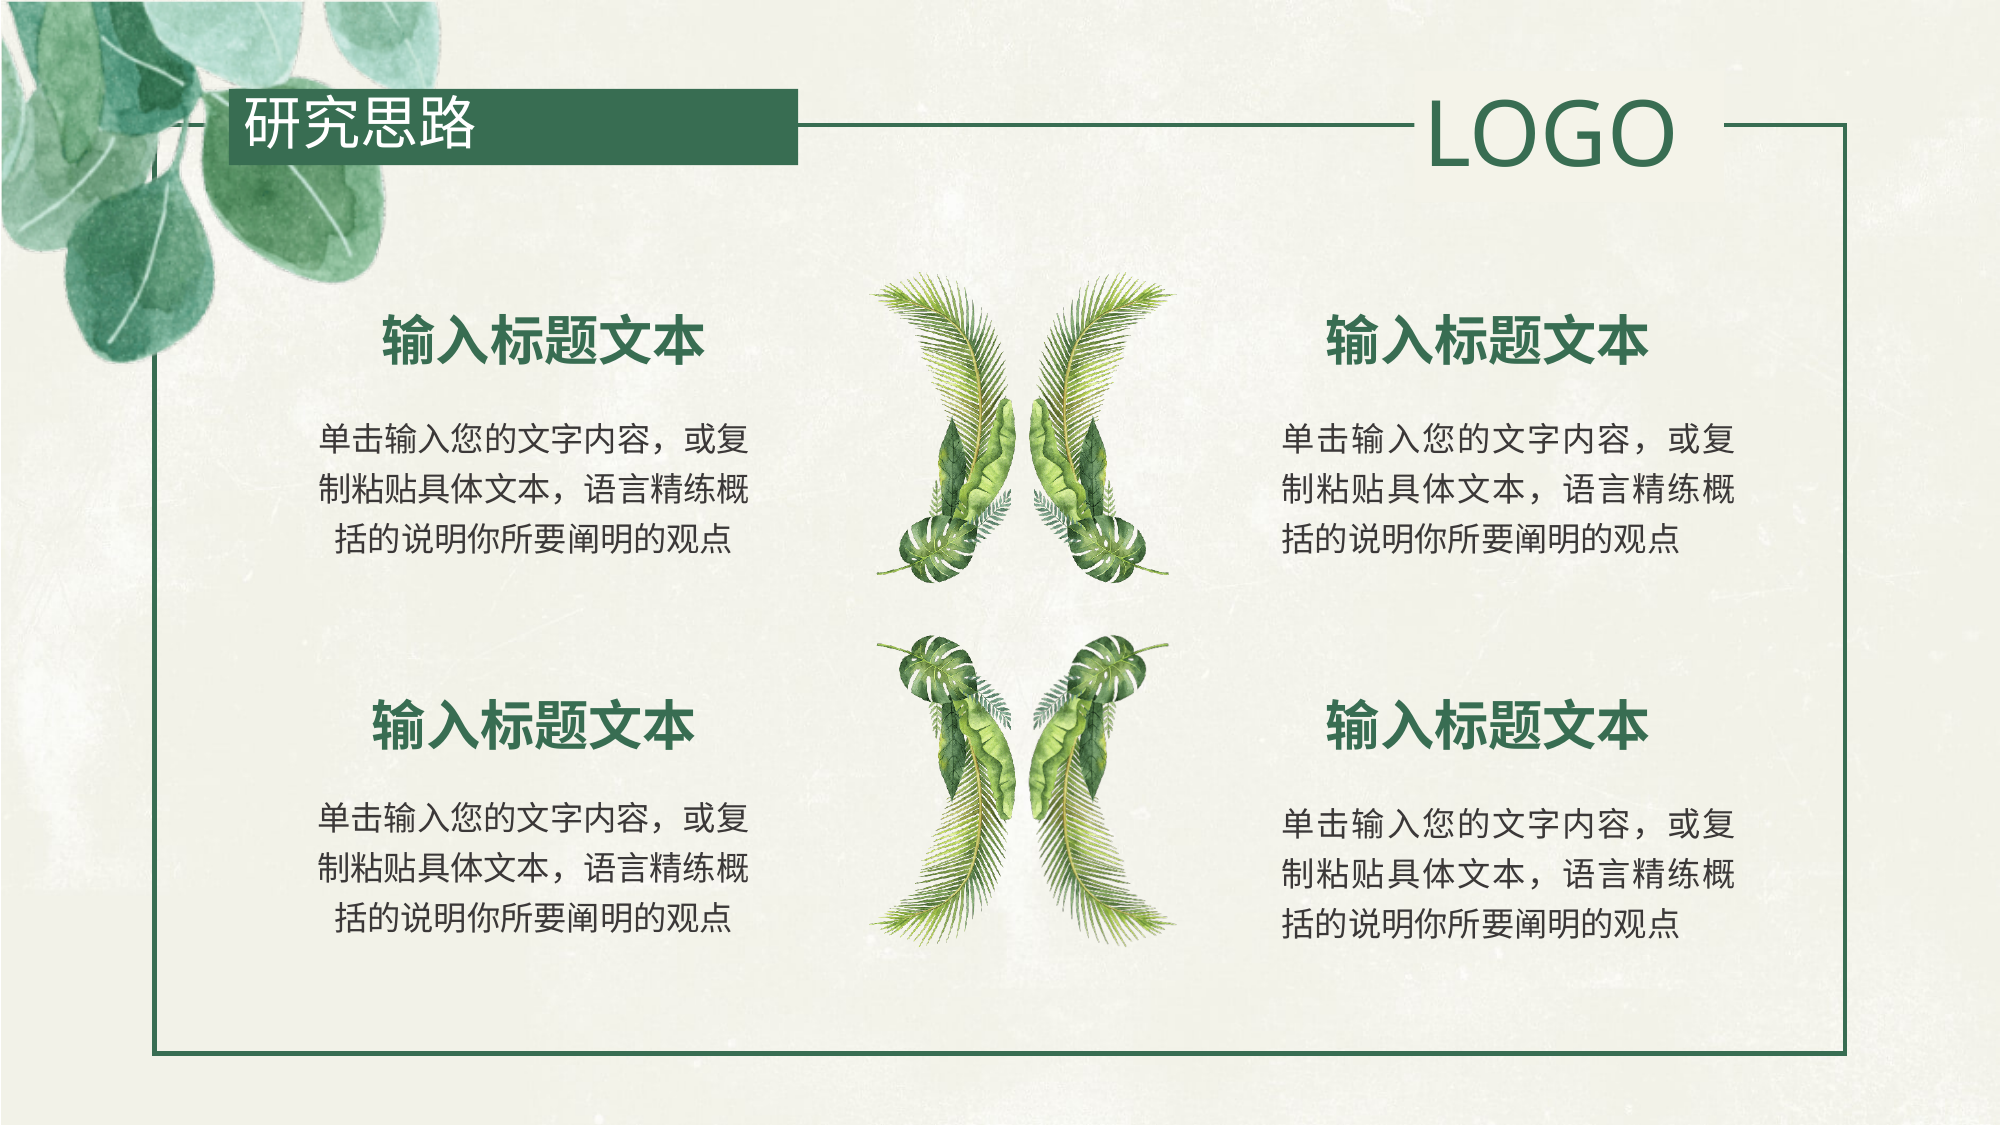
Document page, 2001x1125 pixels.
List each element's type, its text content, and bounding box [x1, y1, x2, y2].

title 研究思路 [228, 88, 799, 164]
text_box 单击输入您的文字内容，或复制粘贴具体文本，语言精练概括的说明你所要阐明的观点 [303, 787, 764, 938]
text_box 单击输入您的文字内容，或复制粘贴具体文本，语言精练概括的说明你所要阐明的观点 [304, 407, 764, 558]
picture [1, 0, 2000, 1125]
text_box 输入标题文本 [349, 691, 720, 757]
text_box 单击输入您的文字内容，或复制粘贴具体文本，语言精练概括的说明你所要阐明的观点 [1281, 407, 1737, 558]
text_box 输入标题文本 [1281, 691, 1652, 757]
text_box 输入标题文本 [359, 306, 730, 372]
text_box 单击输入您的文字内容，或复制粘贴具体文本，语言精练概括的说明你所要阐明的观点 [1281, 792, 1737, 943]
text_box 输入标题文本 [1281, 306, 1652, 372]
